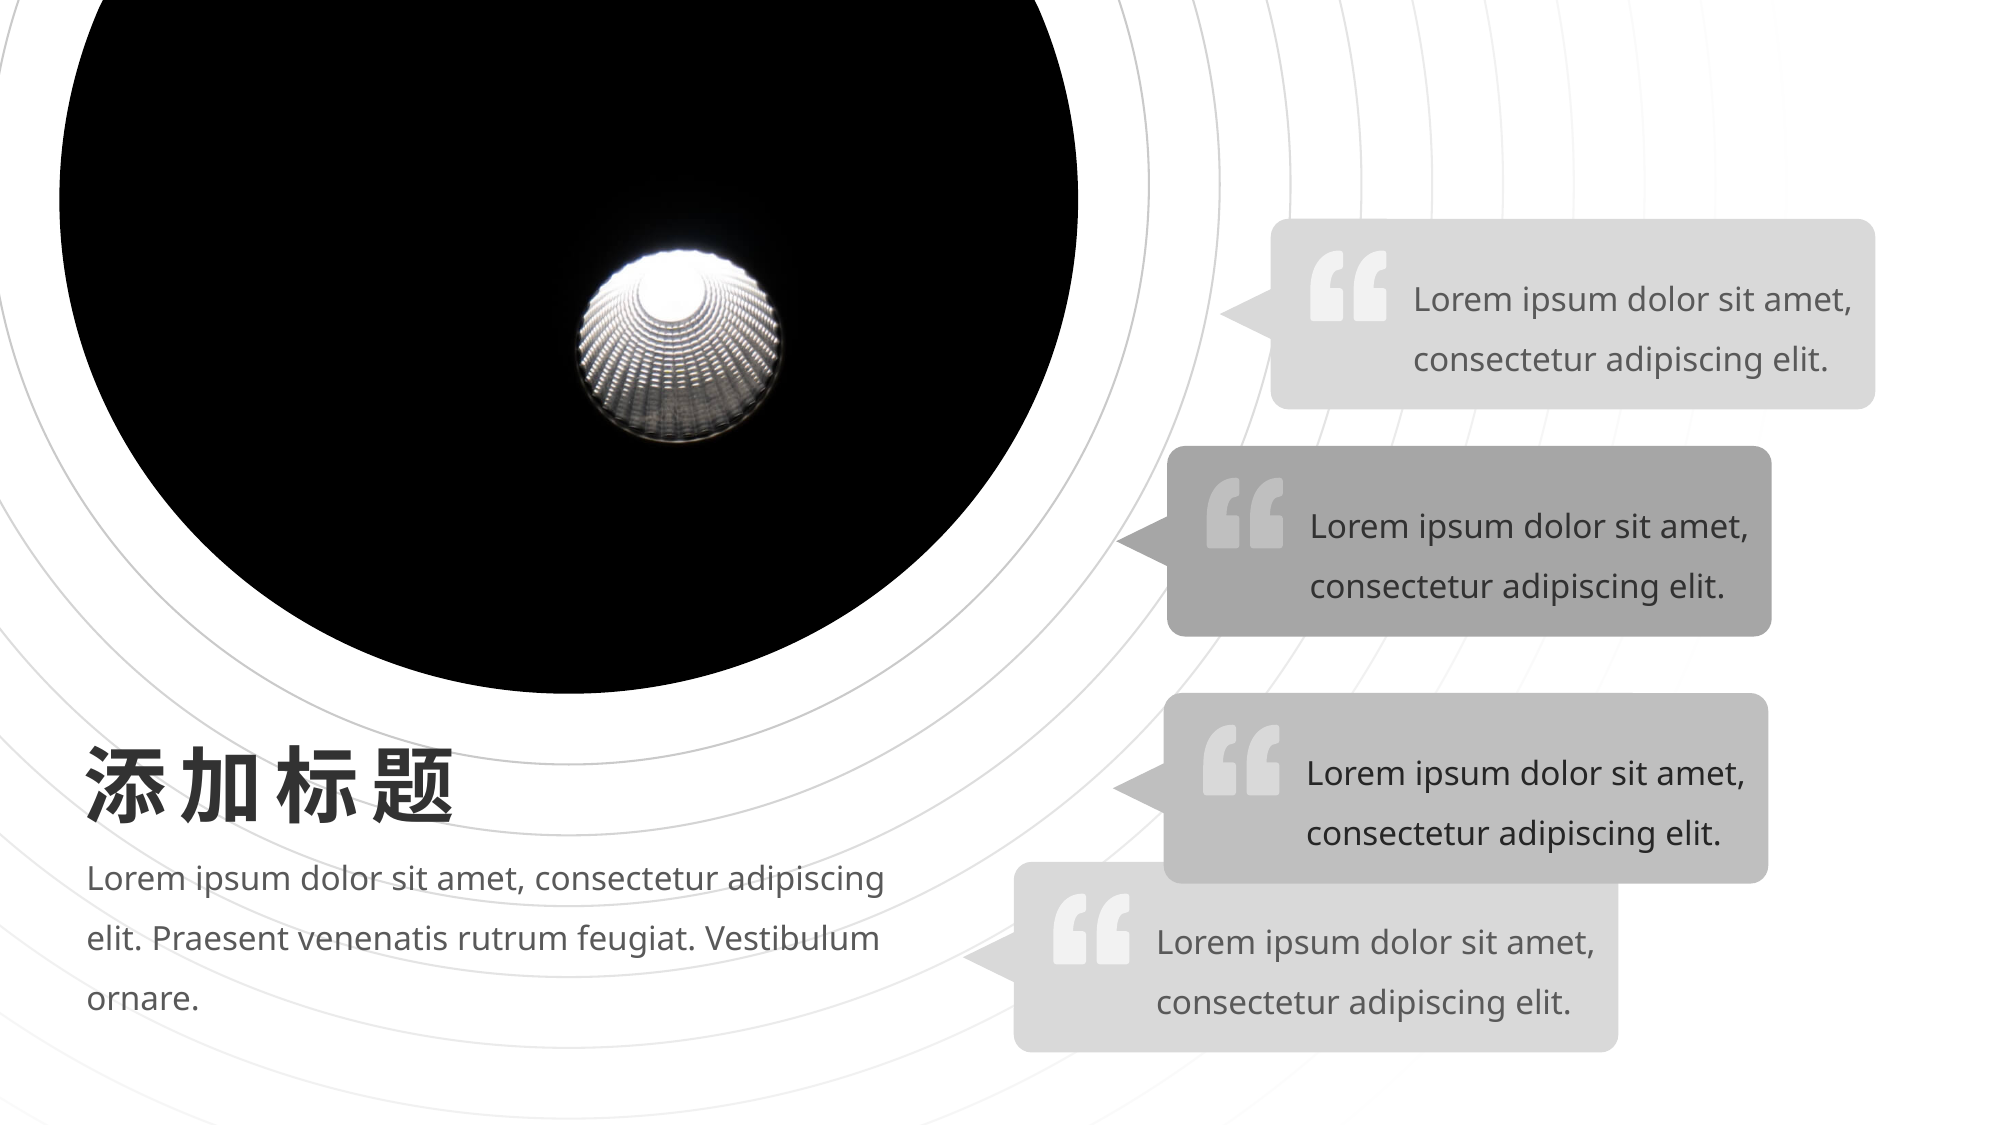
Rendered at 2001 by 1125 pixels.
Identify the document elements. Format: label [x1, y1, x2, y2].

text_box [1219, 218, 1877, 410]
text_box [962, 861, 1620, 1053]
text_box [0, 0, 1858, 1125]
text_box [1116, 445, 1774, 637]
text_box [1112, 692, 1770, 884]
